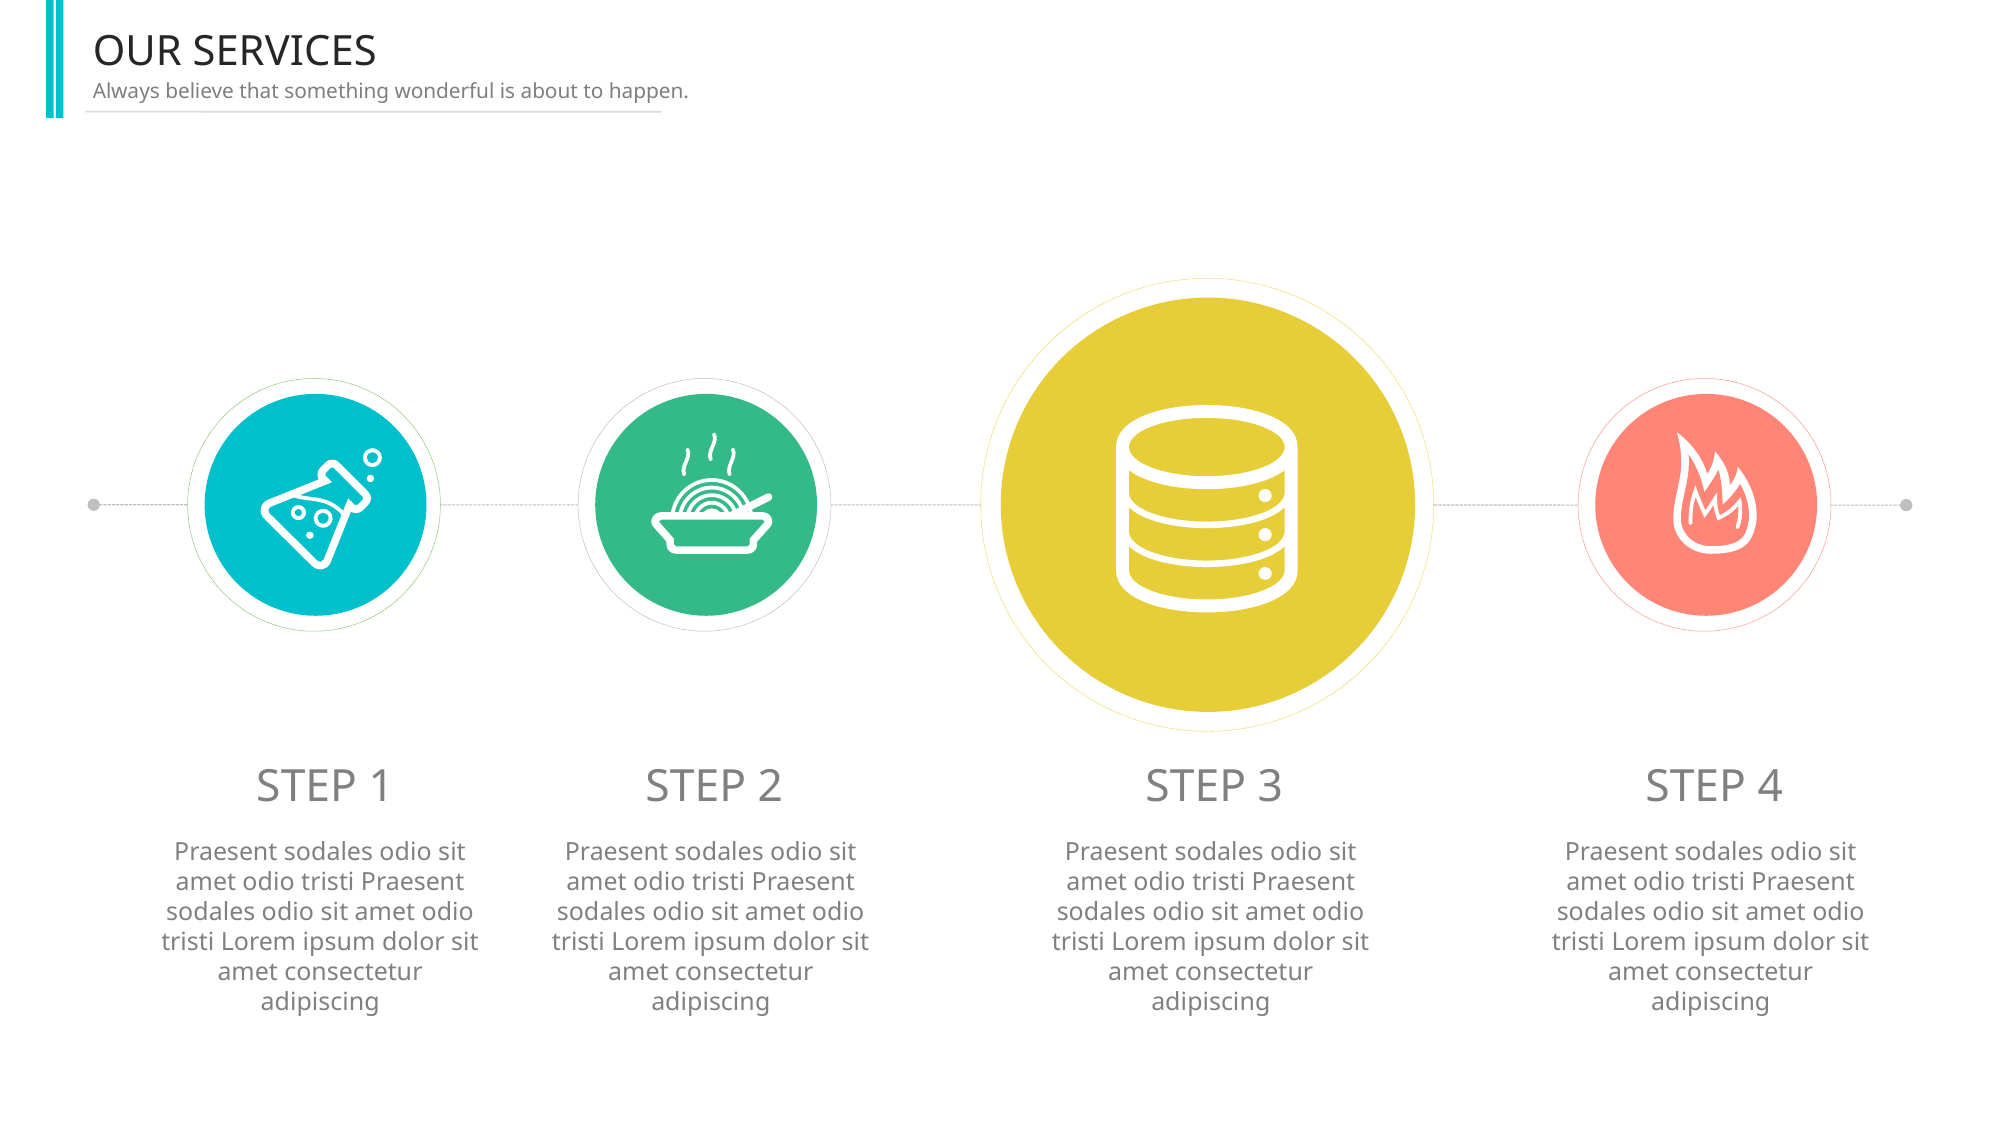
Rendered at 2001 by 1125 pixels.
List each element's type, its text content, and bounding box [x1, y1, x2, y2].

text_box Always believe that something wonderful is about to happen. [78, 70, 713, 111]
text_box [1531, 378, 1891, 995]
text_box OUR SERVICES [78, 15, 713, 70]
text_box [46, 0, 64, 119]
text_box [531, 378, 891, 995]
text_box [980, 278, 1434, 995]
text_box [140, 378, 500, 995]
